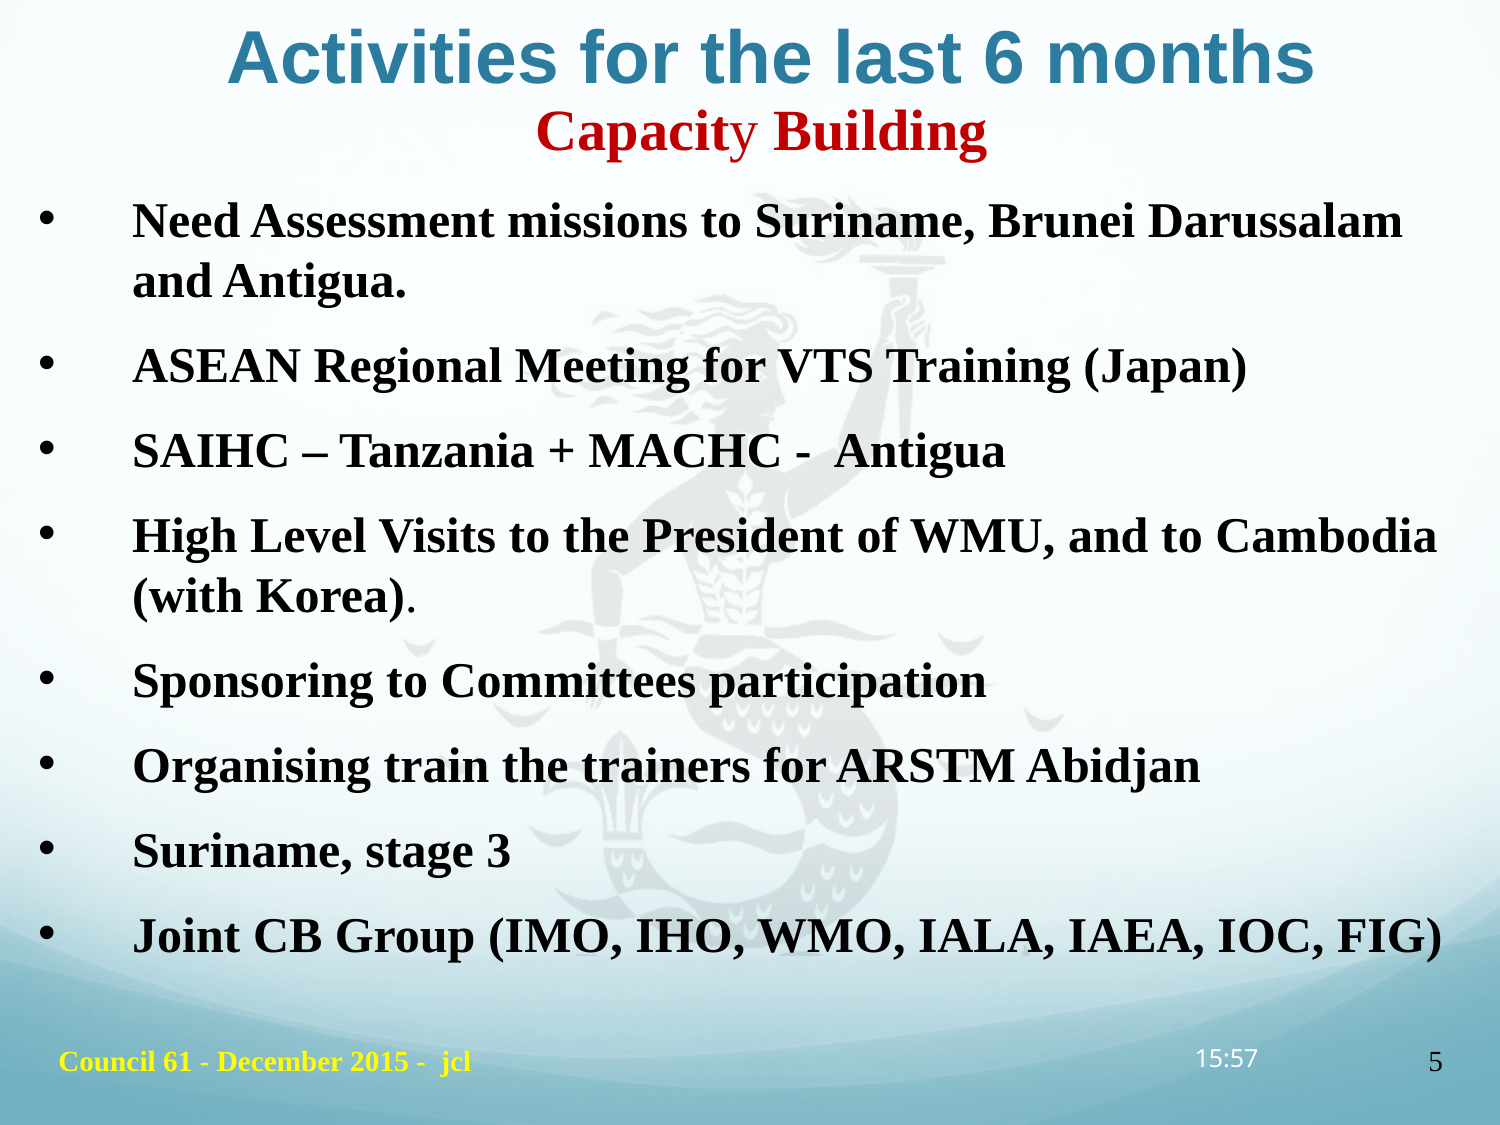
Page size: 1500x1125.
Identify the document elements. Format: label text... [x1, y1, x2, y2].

footer Council 61 - December 2015 - jcl [43, 1029, 838, 1090]
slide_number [923, 1029, 1274, 1090]
slide_number 5 [1295, 1029, 1459, 1090]
text_box Capacity Building Need Assessment missions to Suriname, Brunei Darussalam and Antigua. ASEAN Regional Meeting for VTS Training (Japan) SAIHC – Tanzania + MACHC - Antigua High Level Visits to the President of WMU, and to Cambodia (with Korea). Sponsoring to Committees participation Organising train the trainers for ARSTM Abidjan Suriname, stage 3 Joint CB Group (IMO, IHO, WMO, IALA, IAEA, IOC, FIG) [23, 84, 1500, 970]
title Activities for the last 6 months [43, 0, 1500, 84]
